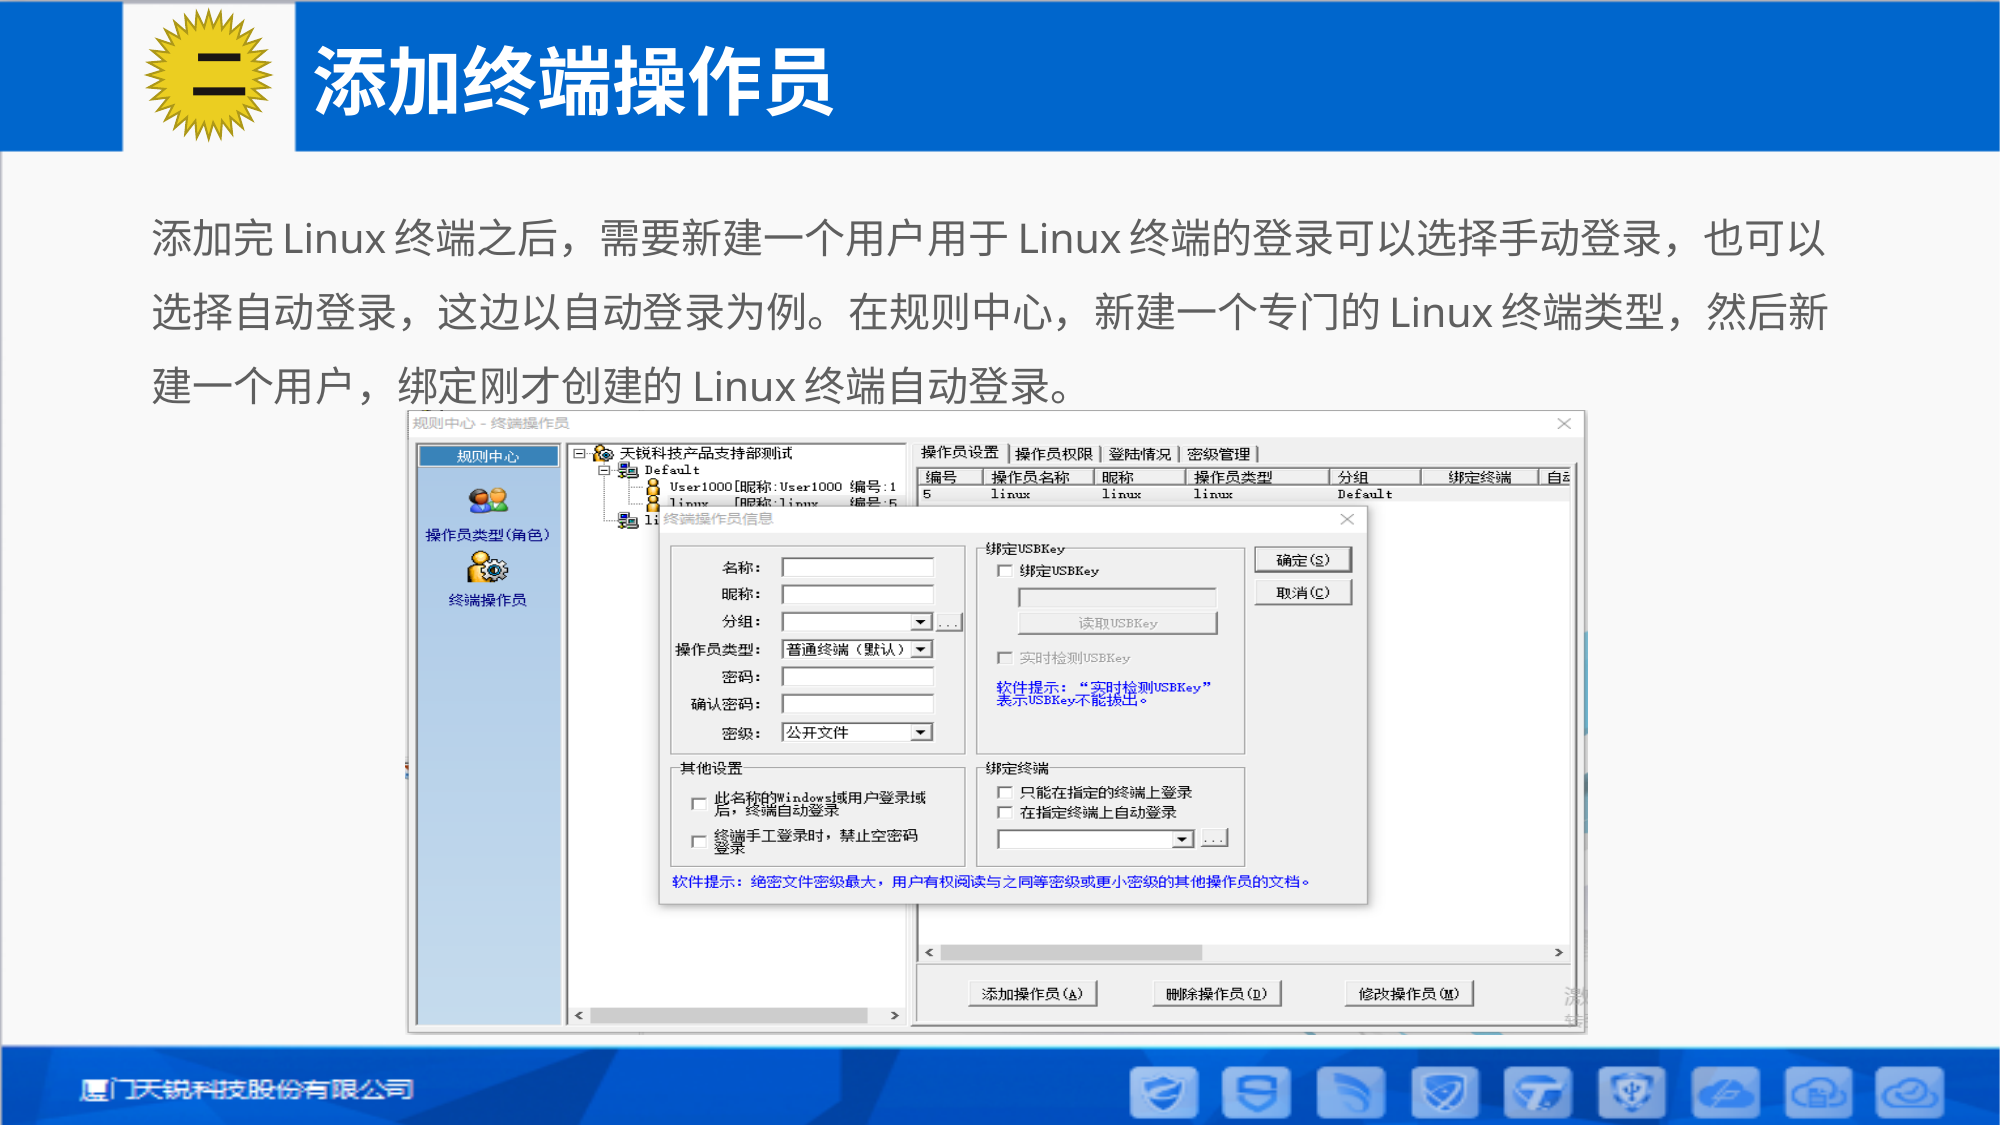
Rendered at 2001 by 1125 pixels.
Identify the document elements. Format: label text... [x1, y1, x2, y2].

text_box 添加终端操作员 [297, 27, 853, 133]
list 添加完Linux终端之后，需要新建一个用户用于Linux终端的登录可以选择手动登录，也可以选择自动登录，这边以自动登录为例。在规则中心，新建一个专门的Linux终端类型，然后新建一个用户，绑定刚才创建的Linux终端自动登录。 [136, 180, 1863, 422]
picture [0, 0, 2000, 1125]
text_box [147, 11, 270, 139]
